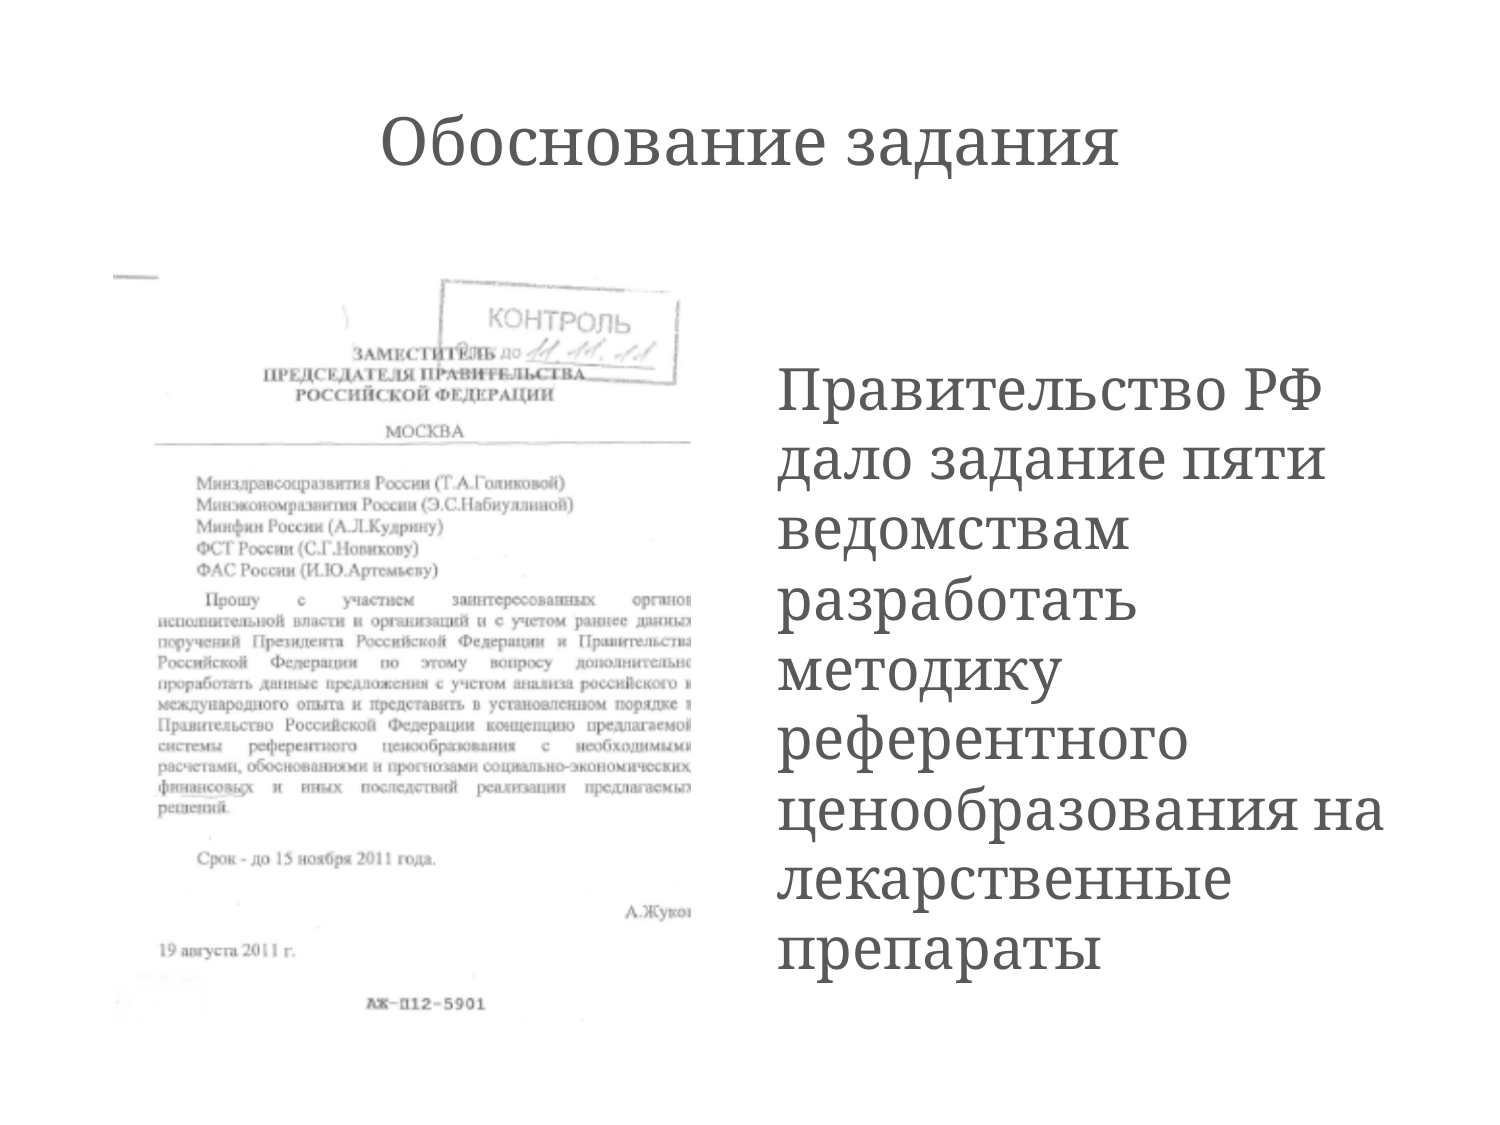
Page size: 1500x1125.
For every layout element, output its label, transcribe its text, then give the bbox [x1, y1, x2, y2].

list Правительство РФ дало задание пяти ведомствам разработать методику референтного ценообразования на лекарственные препараты [762, 262, 1425, 1005]
picture [23, 268, 780, 1024]
title Обоснование задания [75, 45, 1425, 233]
